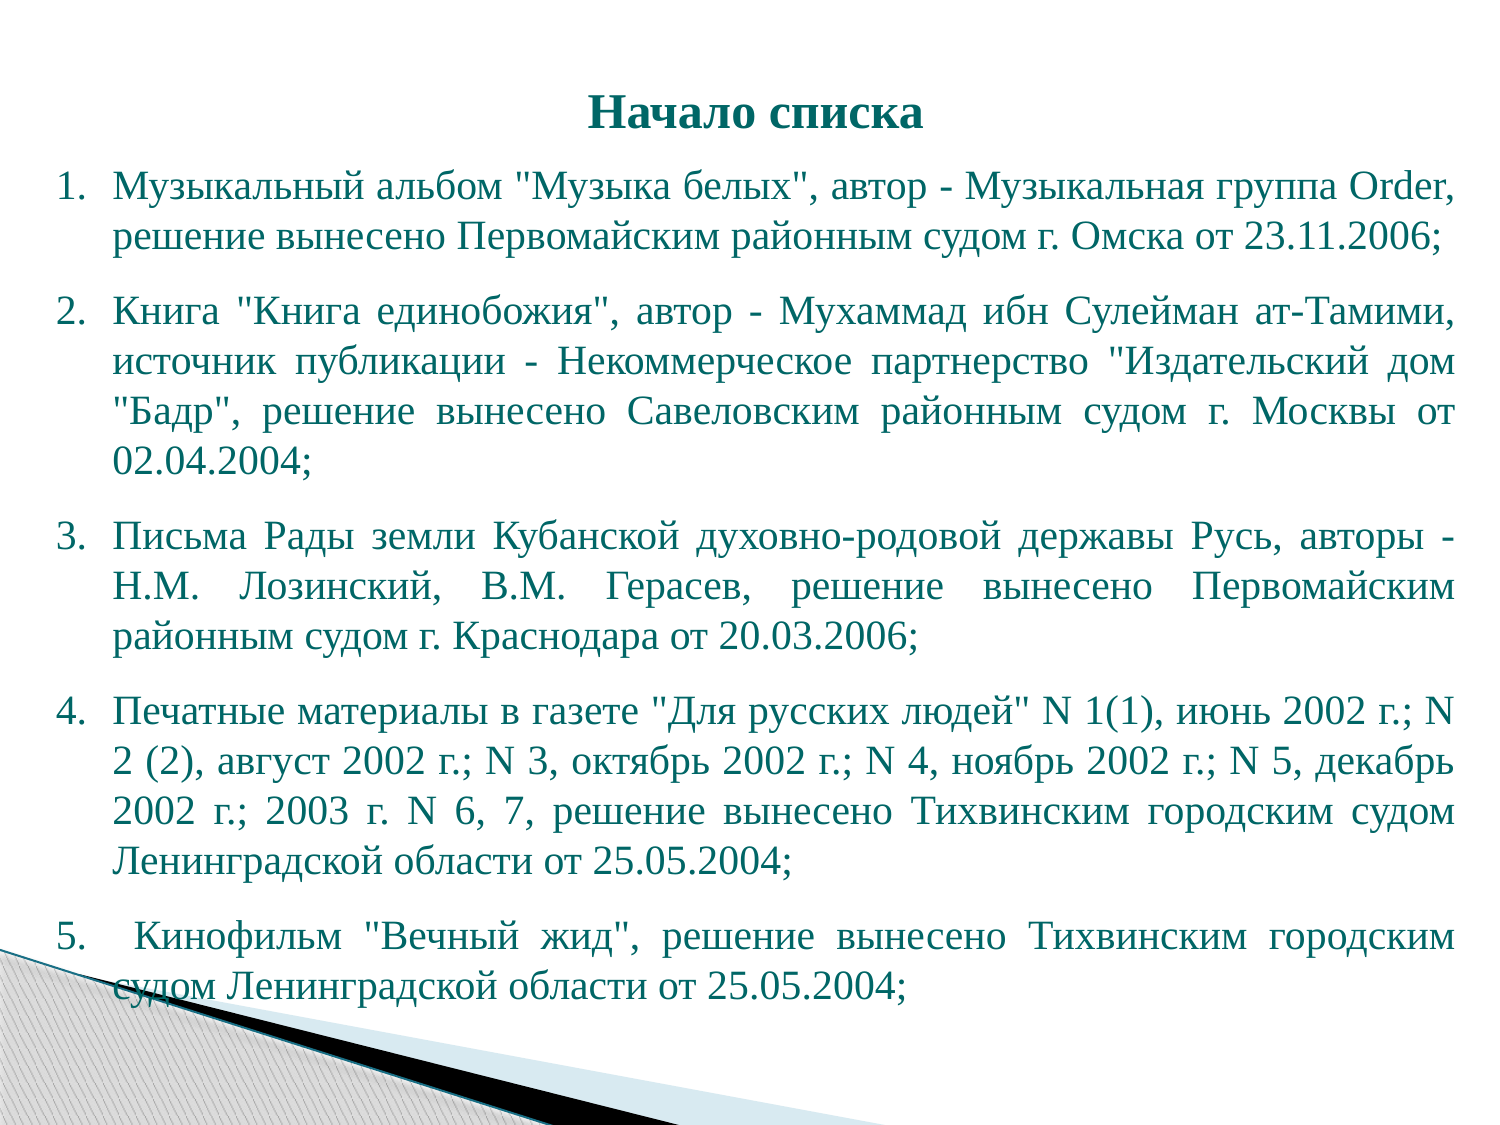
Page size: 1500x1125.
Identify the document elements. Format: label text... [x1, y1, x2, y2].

text_box Начало списка Музыкальный альбом "Музыка белых", автор - Музыкальная группа Order, решение вынесено Первомайским районным судом г. Омска от 23.11.2006; Книга "Книга единобожия", автор - Мухаммад ибн Сулейман ат-Тамими, источник публикации - Некоммерческое партнерство "Издательский дом "Бадр", решение вынесено Савеловским районным судом г. Москвы от 02.04.2004; Письма Рады земли Кубанской духовно-родовой державы Русь, авторы - Н.М. Лозинский, В.М. Герасев, решение вынесено Первомайским районным судом г. Краснодара от 20.03.2006; Печатные материалы в газете "Для русских людей" N 1(1), июнь 2002 г.; N 2 (2), август 2002 г.; N 3, октябрь 2002 г.; N 4, ноябрь 2002 г.; N 5, декабрь 2002 г.; 2003 г. N 6, 7, решение вынесено Тихвинским городским судом Ленинградской области от 25.05.2004; Кинофильм "Вечный жид", решение вынесено Тихвинским городским судом Ленинградской области от 25.05.2004; [41, 20, 1471, 1016]
